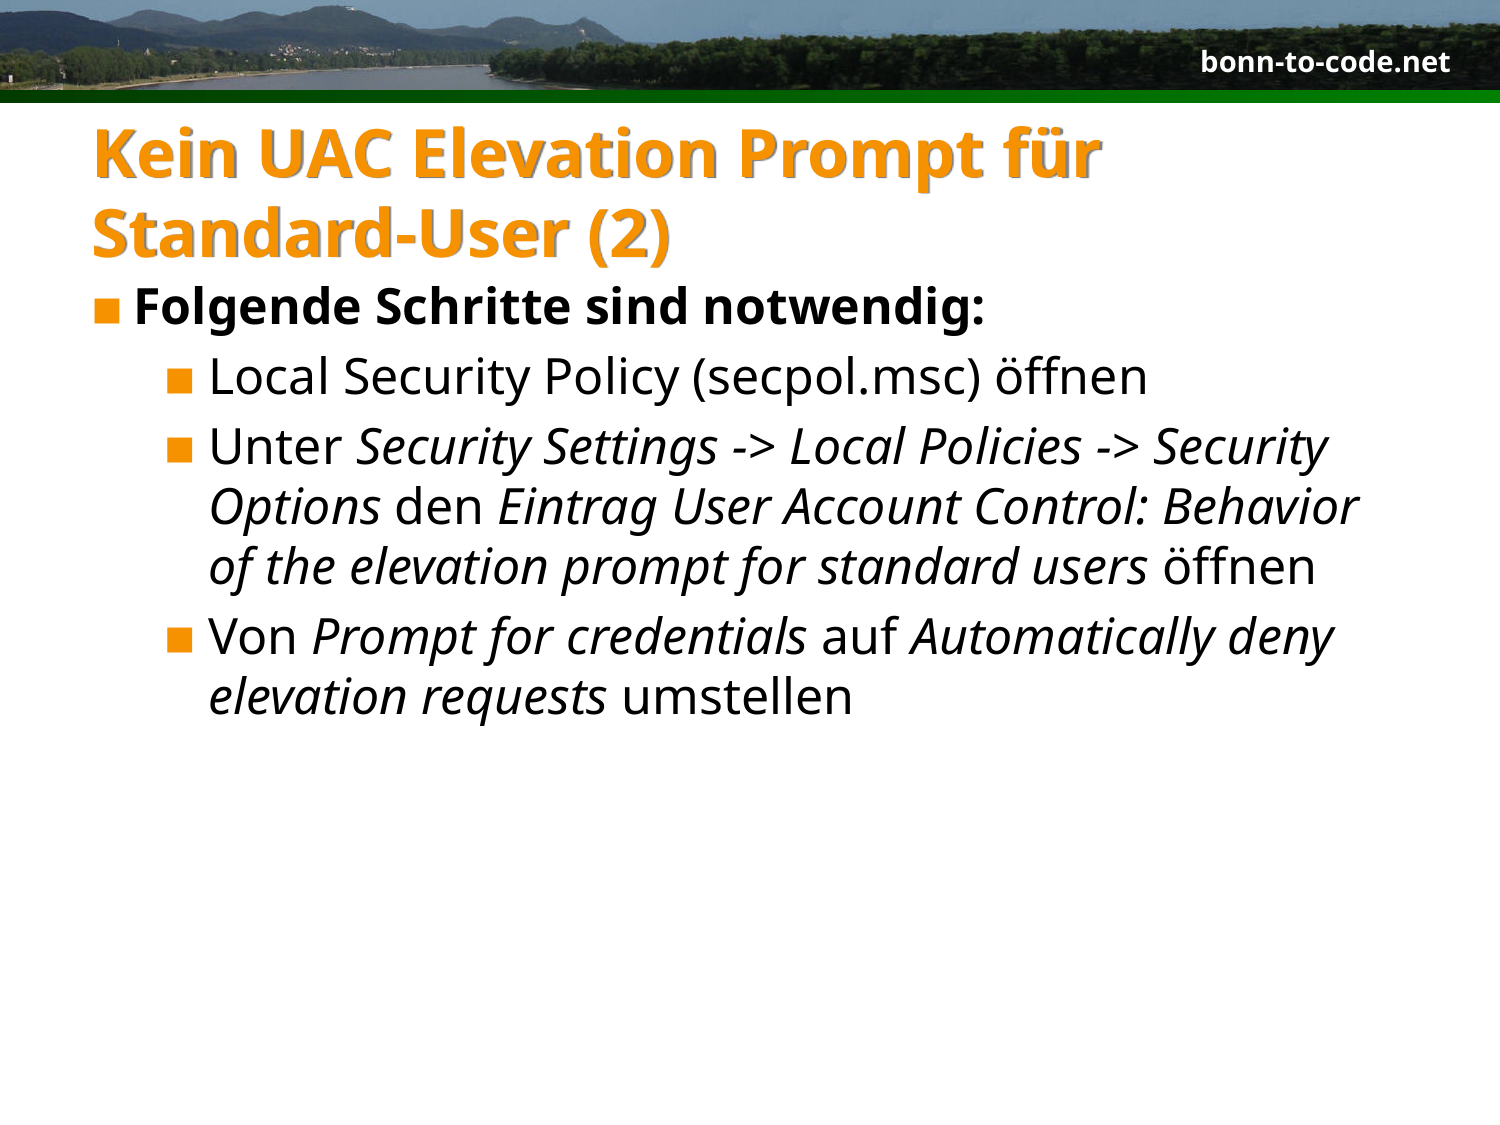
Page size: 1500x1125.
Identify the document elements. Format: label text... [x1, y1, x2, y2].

title Kein UAC Elevation Prompt für Standard-User (2) [76, 113, 1428, 268]
picture [0, 0, 1500, 90]
list Folgende Schritte sind notwendig: Local Security Policy (secpol.msc) öffnen Unter Security Settings -> Local Policies -> Security Options den Eintrag User Account Control: Behavior of the elevation prompt for standard users öffnen Von Prompt for credentials auf Automatically deny elevation requests umstellen [74, 266, 1426, 1095]
